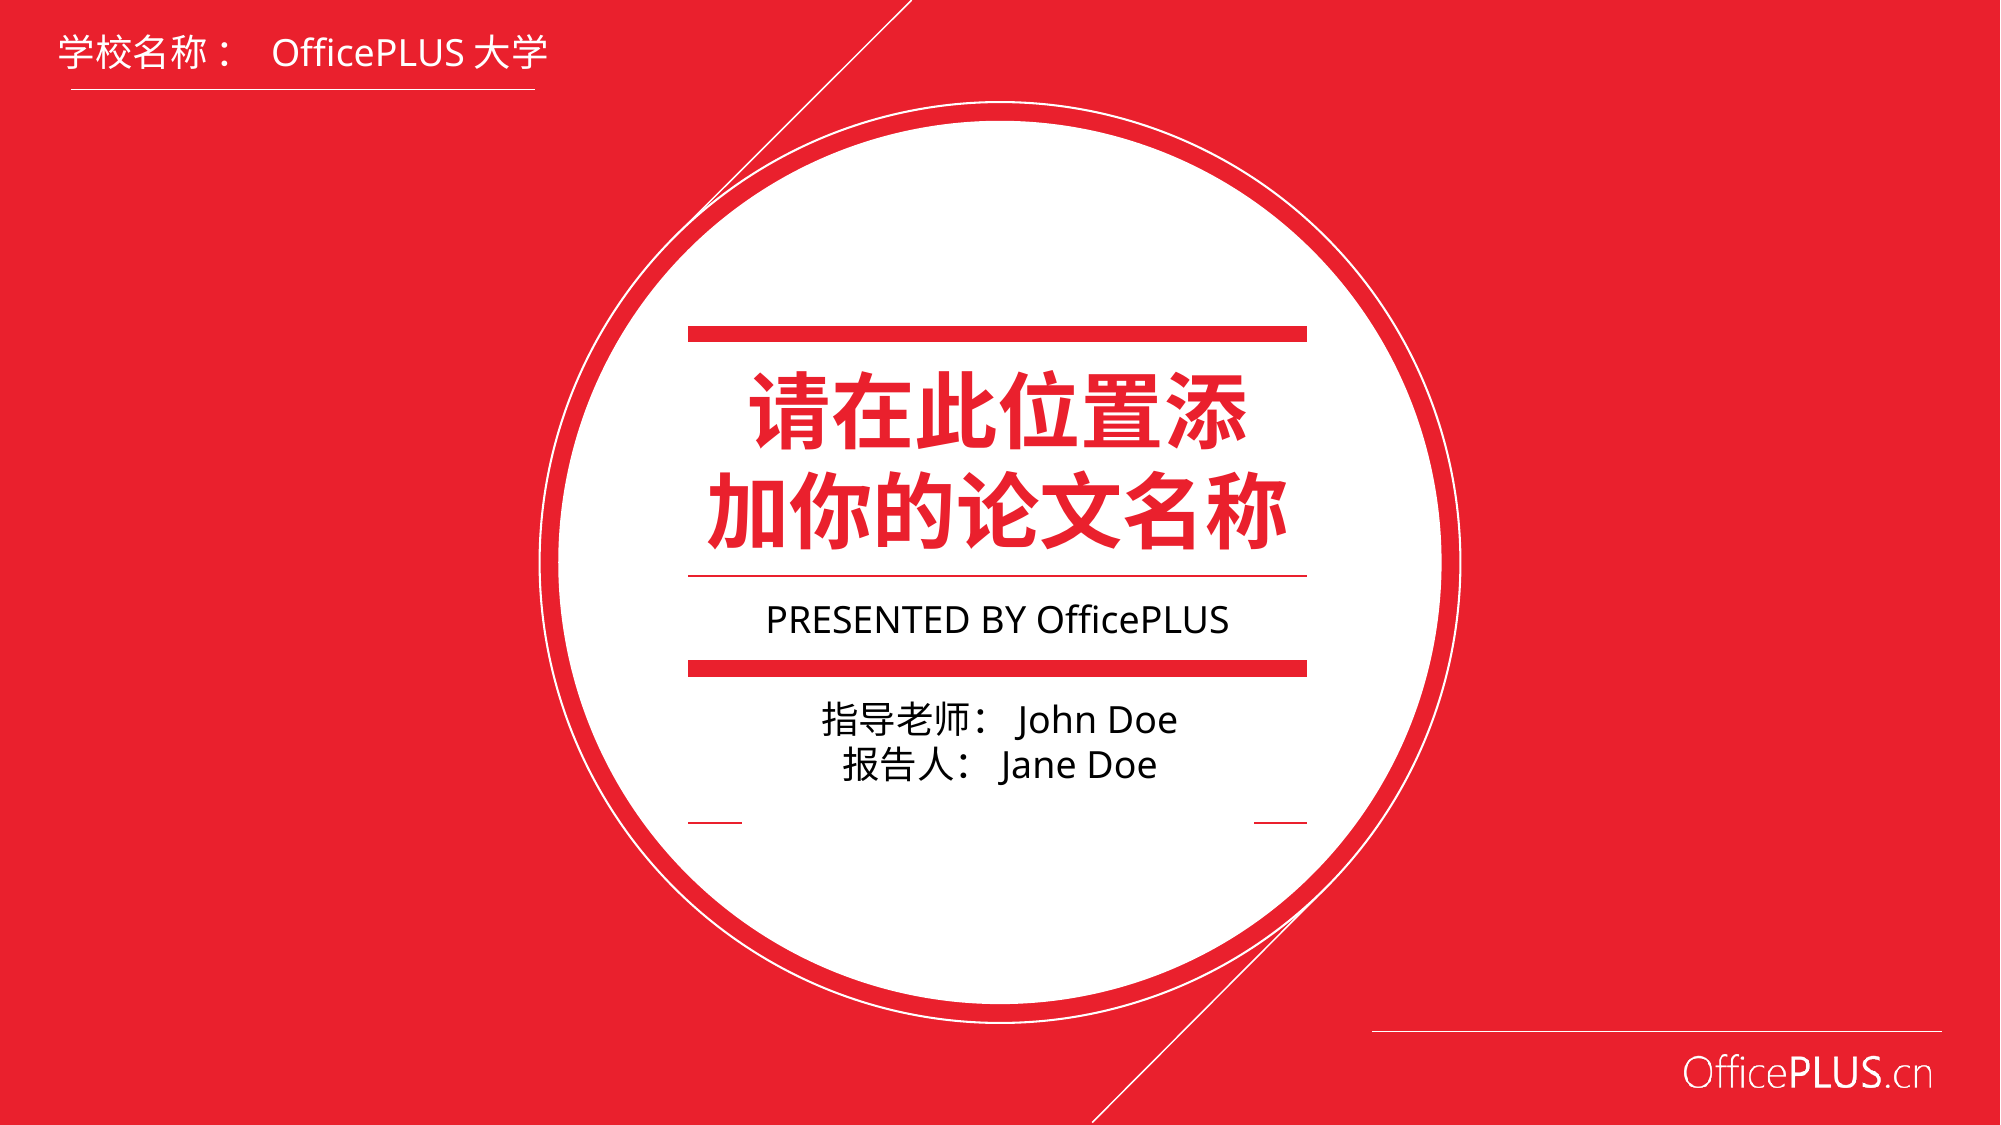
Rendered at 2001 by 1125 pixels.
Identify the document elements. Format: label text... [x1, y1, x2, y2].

text_box 学校名称 ： OfficePLUS大学 [42, 21, 564, 82]
picture [1684, 1054, 1931, 1088]
text_box 请在此位置添 加你的论文名称 [691, 351, 1304, 567]
text_box 指导老师：John Doe 报告人：Jane Doe [801, 688, 1199, 793]
text_box PRESENTED BY OfficePLUS [750, 588, 1245, 649]
